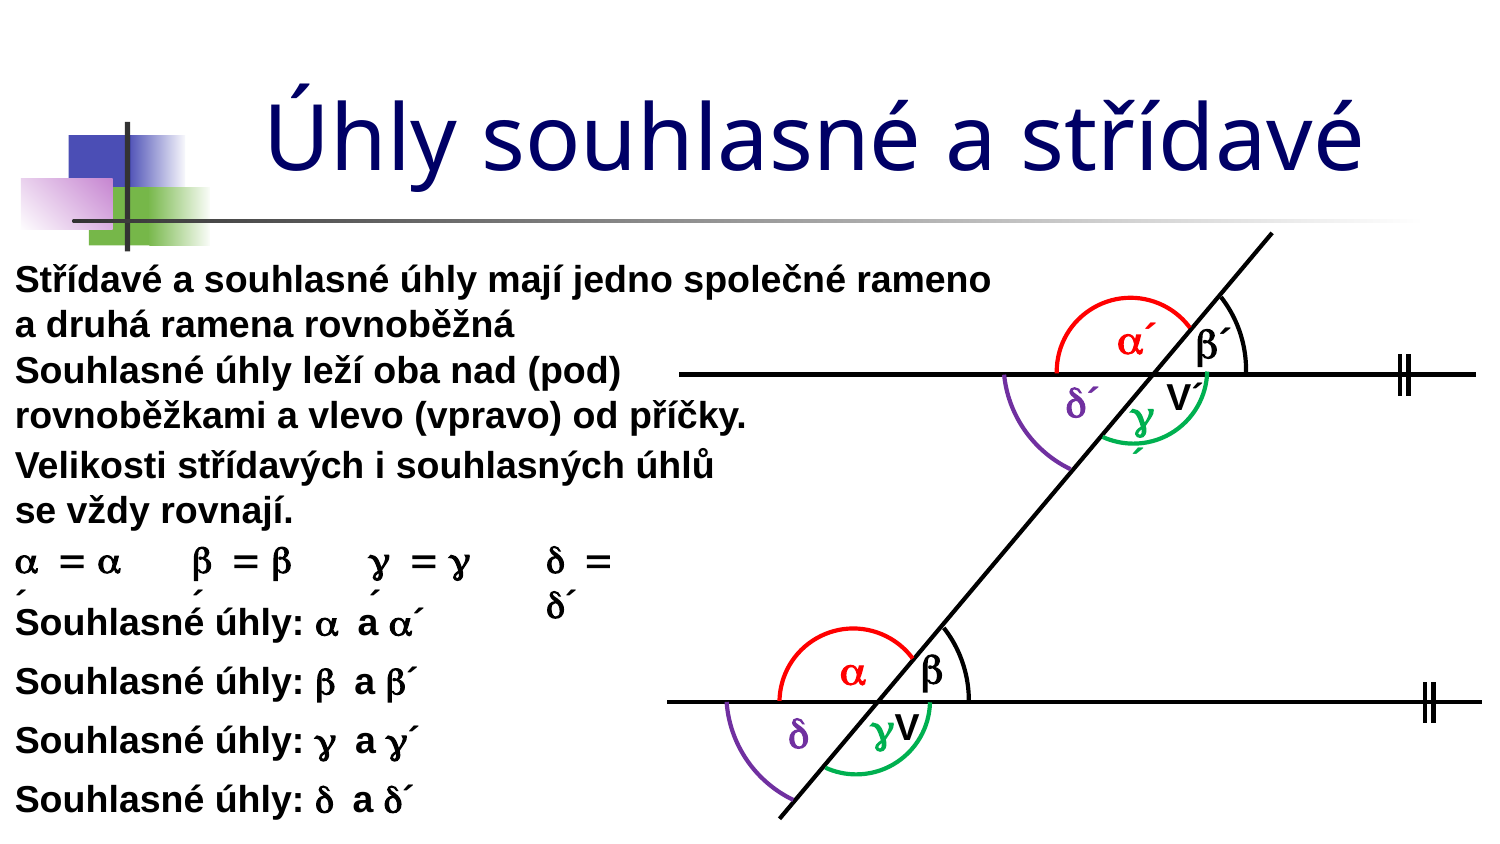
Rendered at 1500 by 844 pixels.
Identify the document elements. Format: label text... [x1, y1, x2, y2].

text_box Velikosti střídavých i souhlasných úhlů se vždy rovnají. [0, 433, 774, 539]
text_box [727, 711, 774, 789]
text_box Souhlasné úhly: b a b´ [0, 649, 491, 708]
text_box Souhlasné úhly: d a d´ [0, 767, 491, 828]
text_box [779, 232, 1273, 373]
text_box b = b´ [177, 539, 319, 633]
text_box a = a´ [0, 539, 148, 633]
text_box d = d´ [531, 539, 654, 633]
text_box Souhlasné úhly leží oba nad (pod) rovnoběžkami a vlevo (vpravo) od příčky. [0, 339, 774, 433]
title Úhly souhlasné a střídavé [129, 79, 1500, 189]
text_box Střídavé a souhlasné úhly mají jedno společné rameno a druhá ramena rovnoběžná [0, 247, 774, 339]
text_box Souhlasné úhly: a a a´ [0, 590, 491, 649]
text_box g = g´ [354, 539, 491, 633]
text_box Souhlasné úhly: g a g´ [0, 708, 491, 767]
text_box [779, 382, 1273, 819]
